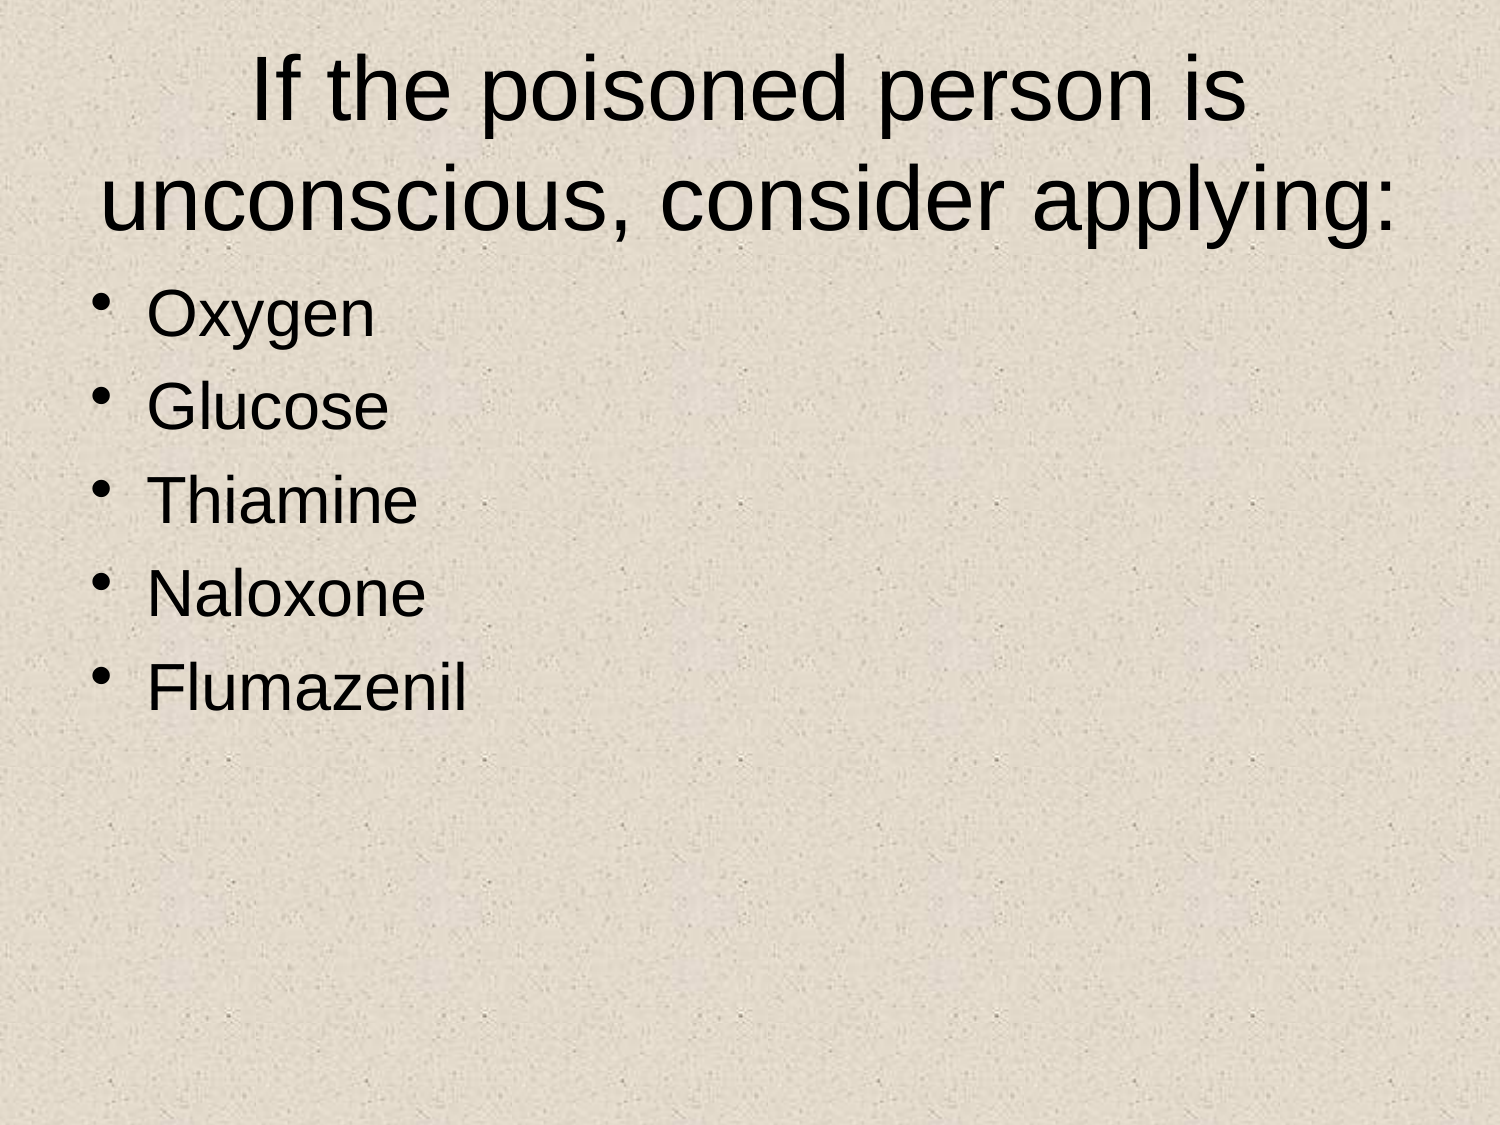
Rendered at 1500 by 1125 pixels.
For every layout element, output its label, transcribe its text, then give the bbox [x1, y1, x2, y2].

picture [0, 0, 1500, 1125]
list Oxygen Glucose Thiamine Naloxone Flumazenil [75, 262, 1425, 1005]
title If the poisoned person is unconscious, consider applying: [75, 45, 1425, 233]
